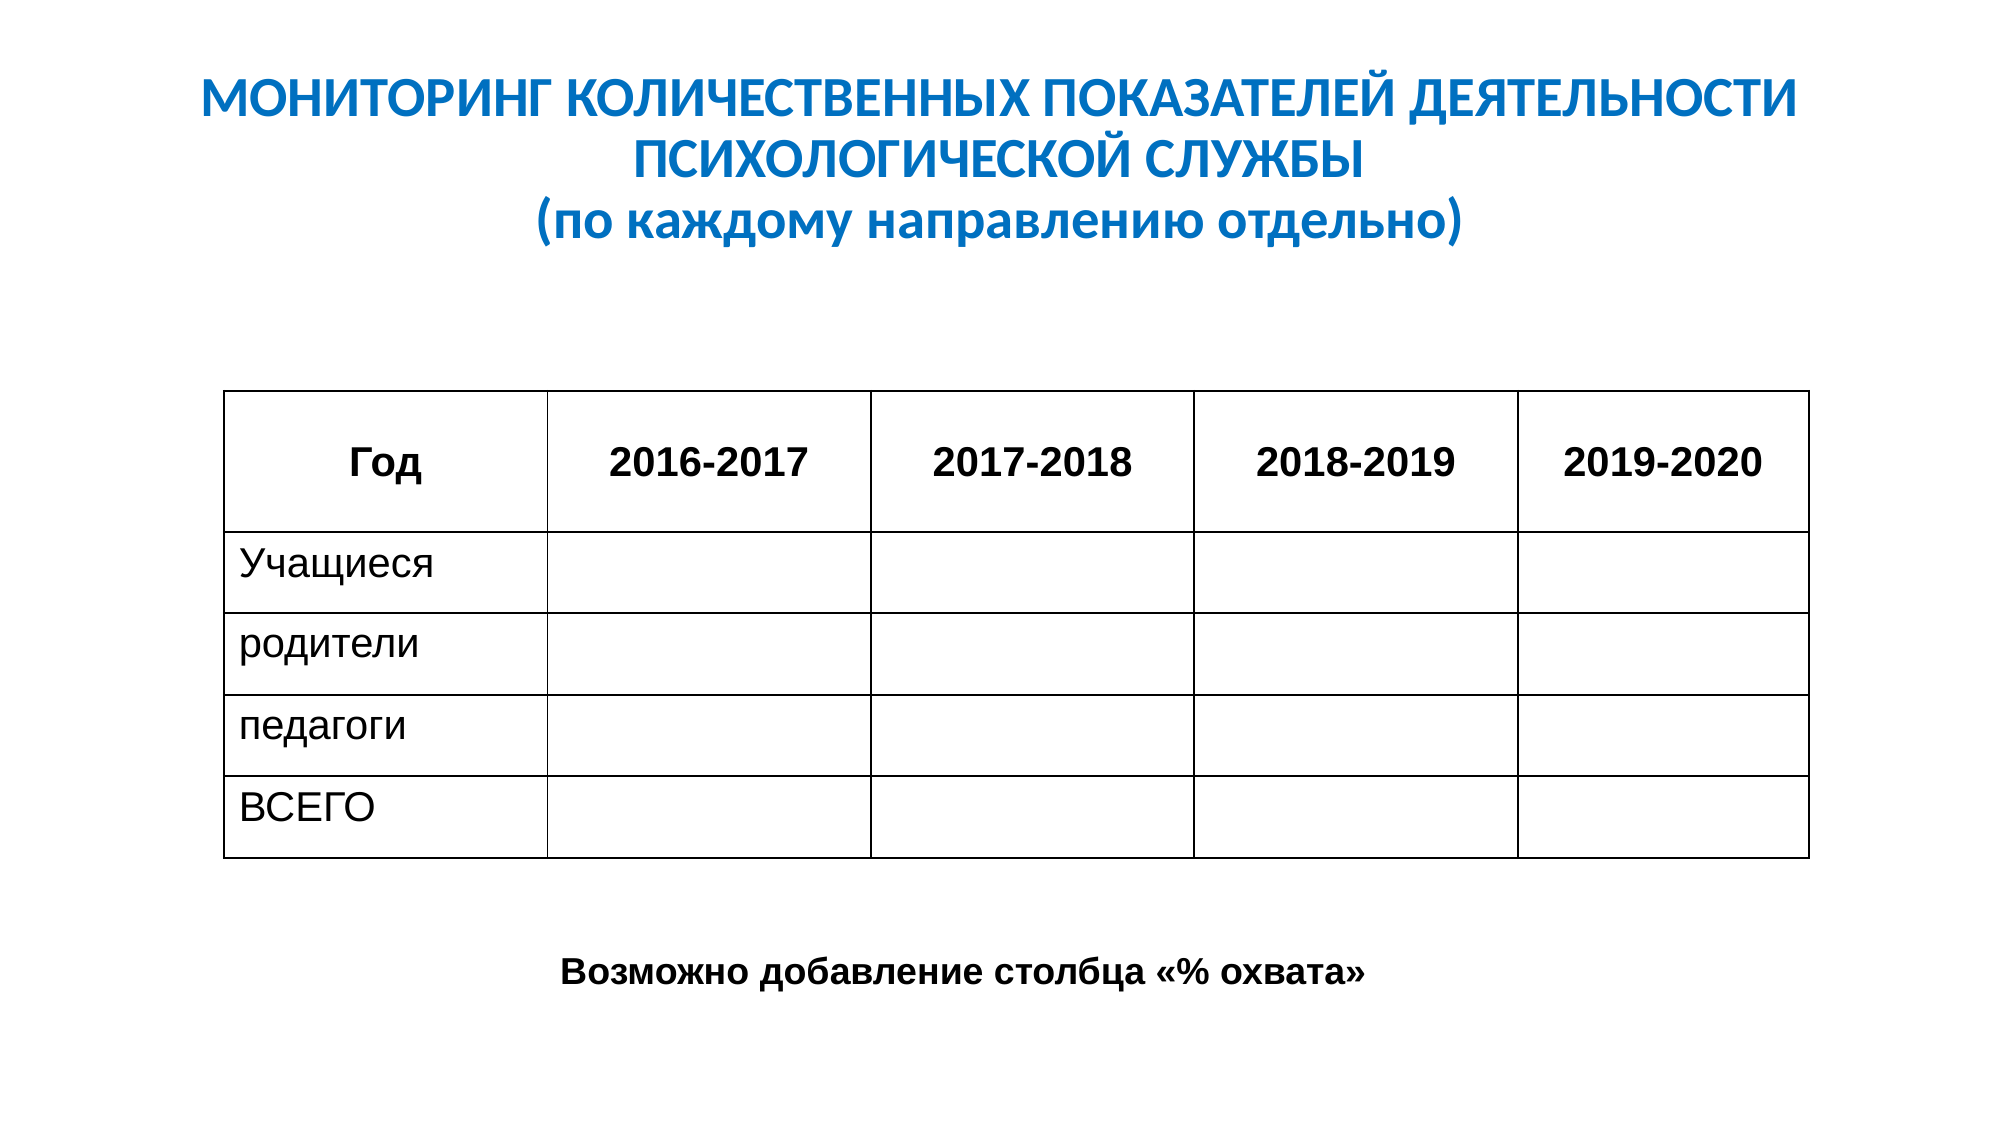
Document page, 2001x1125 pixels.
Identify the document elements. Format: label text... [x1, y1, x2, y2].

table_cell [1195, 777, 1517, 857]
table_cell [872, 533, 1193, 612]
table_header 2018-2019 [1195, 392, 1517, 531]
table_header Год [225, 392, 547, 531]
table_cell [548, 614, 870, 694]
text_box Возможно добавление столбца «% охвата» [485, 939, 1441, 1000]
table_cell [1195, 533, 1517, 612]
table_cell [872, 614, 1193, 694]
table_cell [548, 696, 870, 775]
table_cell [872, 696, 1193, 775]
table_cell [1519, 696, 1808, 775]
table_cell [1519, 777, 1808, 857]
table_cell [1519, 614, 1808, 694]
table_header 2017-2018 [872, 392, 1193, 531]
table_cell педагоги [225, 696, 547, 775]
table_cell Учащиеся [225, 533, 547, 612]
table_cell [548, 777, 870, 857]
table_cell [1195, 614, 1517, 694]
title МОНИТОРИНГ КОЛИЧЕСТВЕННЫХ ПОКАЗАТЕЛЕЙ ДЕЯТЕЛЬНОСТИ ПСИХОЛОГИЧЕСКОЙ СЛУЖБЫ (по каждому направлению отдельно) [137, 59, 1863, 259]
table_cell [1195, 696, 1517, 775]
table_header 2019-2020 [1519, 392, 1808, 531]
table_cell родители [225, 614, 547, 694]
table_cell [548, 533, 870, 612]
table_cell [1519, 533, 1808, 612]
table_cell ВСЕГО [225, 777, 547, 857]
table_header 2016-2017 [548, 392, 870, 531]
table_cell [872, 777, 1193, 857]
